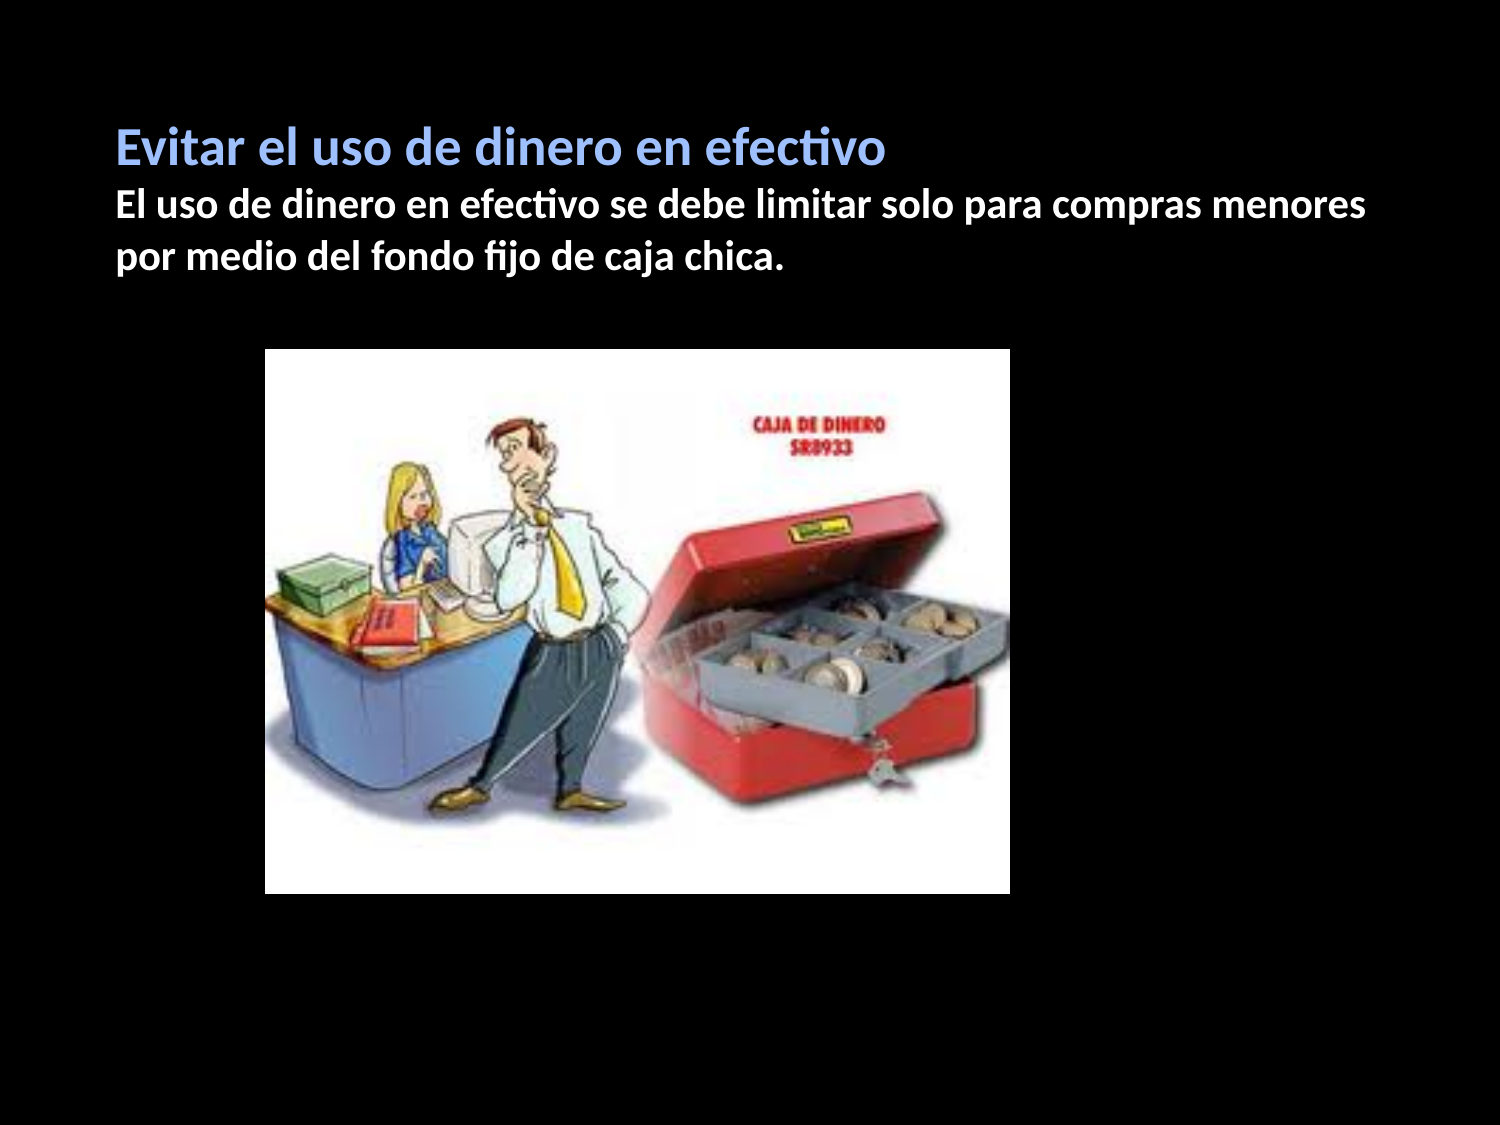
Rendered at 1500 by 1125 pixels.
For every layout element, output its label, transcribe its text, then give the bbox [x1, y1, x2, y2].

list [265, 349, 1011, 894]
title Evitar el uso de dinero en efectivo El uso de dinero en efectivo se debe limitar solo para compras menores por medio del fondo fijo de caja chica. [100, 42, 1451, 339]
